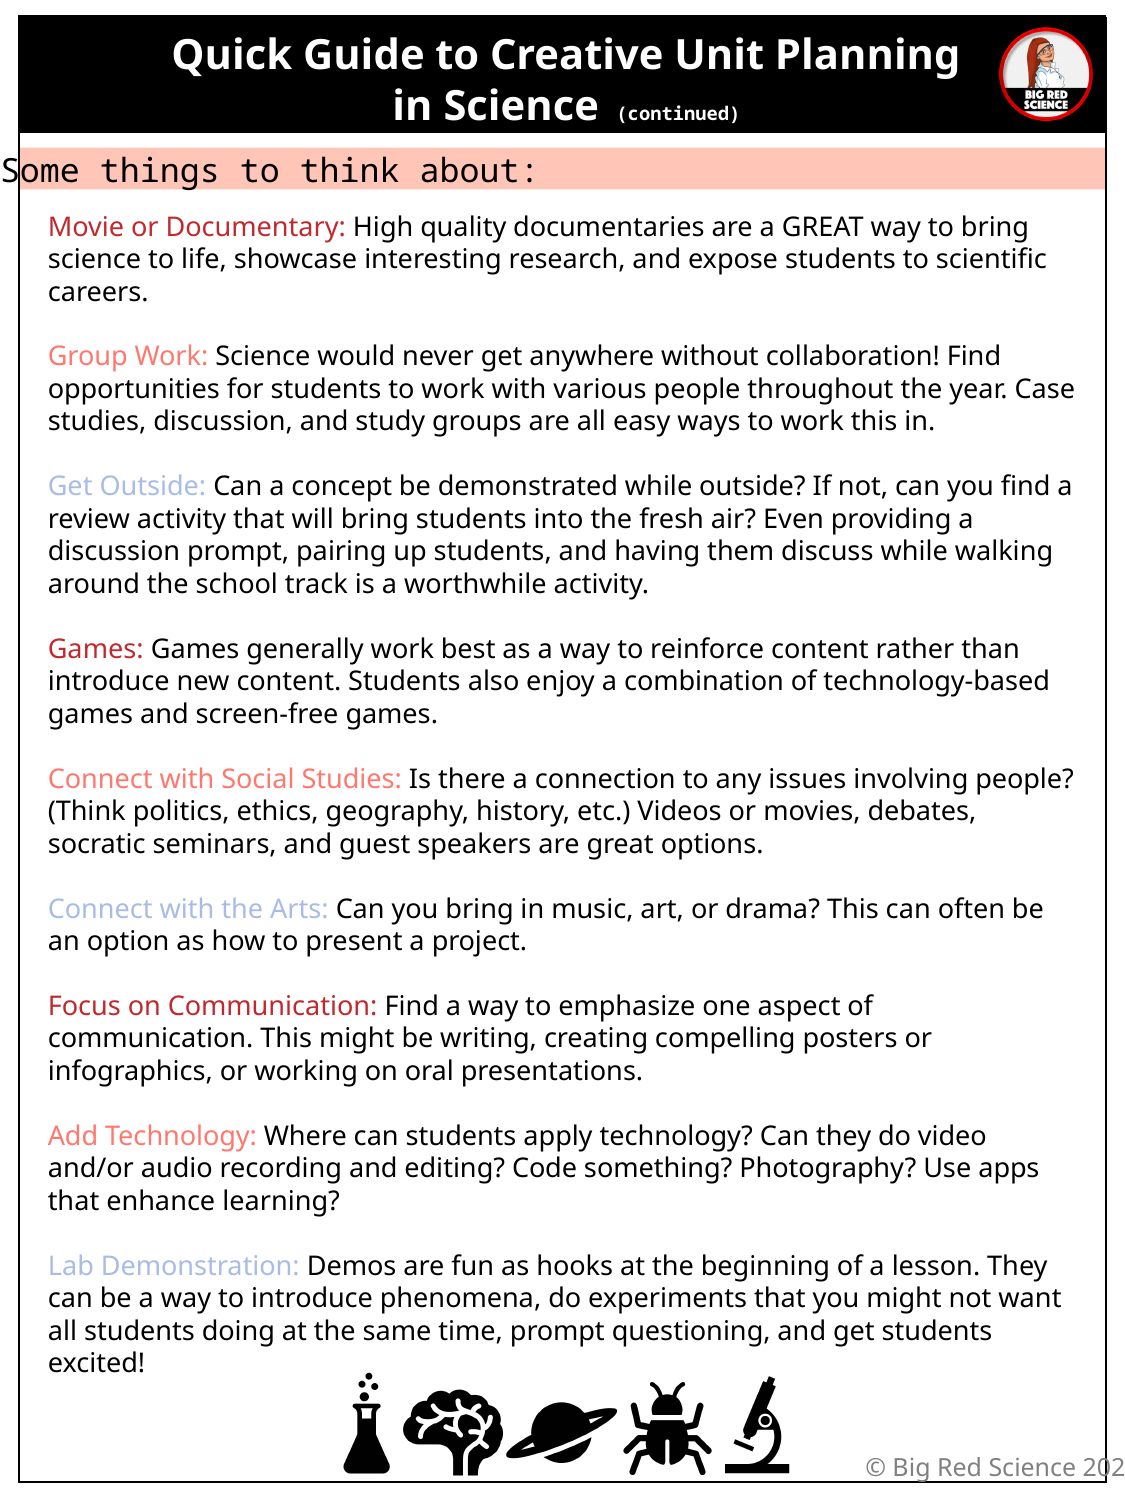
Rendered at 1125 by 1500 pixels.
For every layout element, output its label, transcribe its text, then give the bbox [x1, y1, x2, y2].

text_box Some things to think about: [0, 141, 575, 237]
text_box [18, 15, 1106, 133]
text_box © Big Red Science 2021 [850, 1444, 1125, 1489]
text_box [575, 17, 1107, 1483]
picture [311, 1368, 812, 1493]
text_box [18, 237, 392, 1483]
text_box [18, 133, 61, 141]
text_box Movie or Documentary: High quality documentaries are a GREAT way to bring science to life, showcase interesting research, and expose students to scientific careers. Group Work: Science would never get anywhere without collaboration! Find opportunities for students to work with various people throughout the year. Case studies, discussion, and study groups are all easy ways to work this in. Get Outside: Can a concept be demonstrated while outside? If not, can you find a review activity that will bring students into the fresh air? Even providing a discussion prompt, pairing up students, and having them discuss while walking around the school track is a worthwhile activity. Games: Games generally work best as a way to reinforce content rather than introduce new content. Students also enjoy a combination of technology-based games and screen-free games. Connect with Social Studies: Is there a connection to any issues involving people? (Think politics, ethics, geography, history, etc.) Videos or movies, debates, socratic seminars, and guest speakers are great options. Connect with the Arts: Can you bring in music, art, or drama? This can often be an option as how to present a project. Focus on Communication: Find a way to emphasize one aspect of communication. This might be writing, creating compelling posters or infographics, or working on oral presentations. Add Technology: Where can students apply technology? Can they do video and/or audio recording and editing? Code something? Photography? Use apps that enhance learning? Lab Demonstration: Demos are fun as hooks at the beginning of a lesson. They can be a way to introduce phenomena, do experiments that you might not want all students doing at the same time, prompt questioning, and get students excited! [33, 201, 1093, 1386]
picture [998, 26, 1098, 126]
text_box Quick Guide to Creative Unit Planning in Science (continued) [61, 20, 1072, 146]
